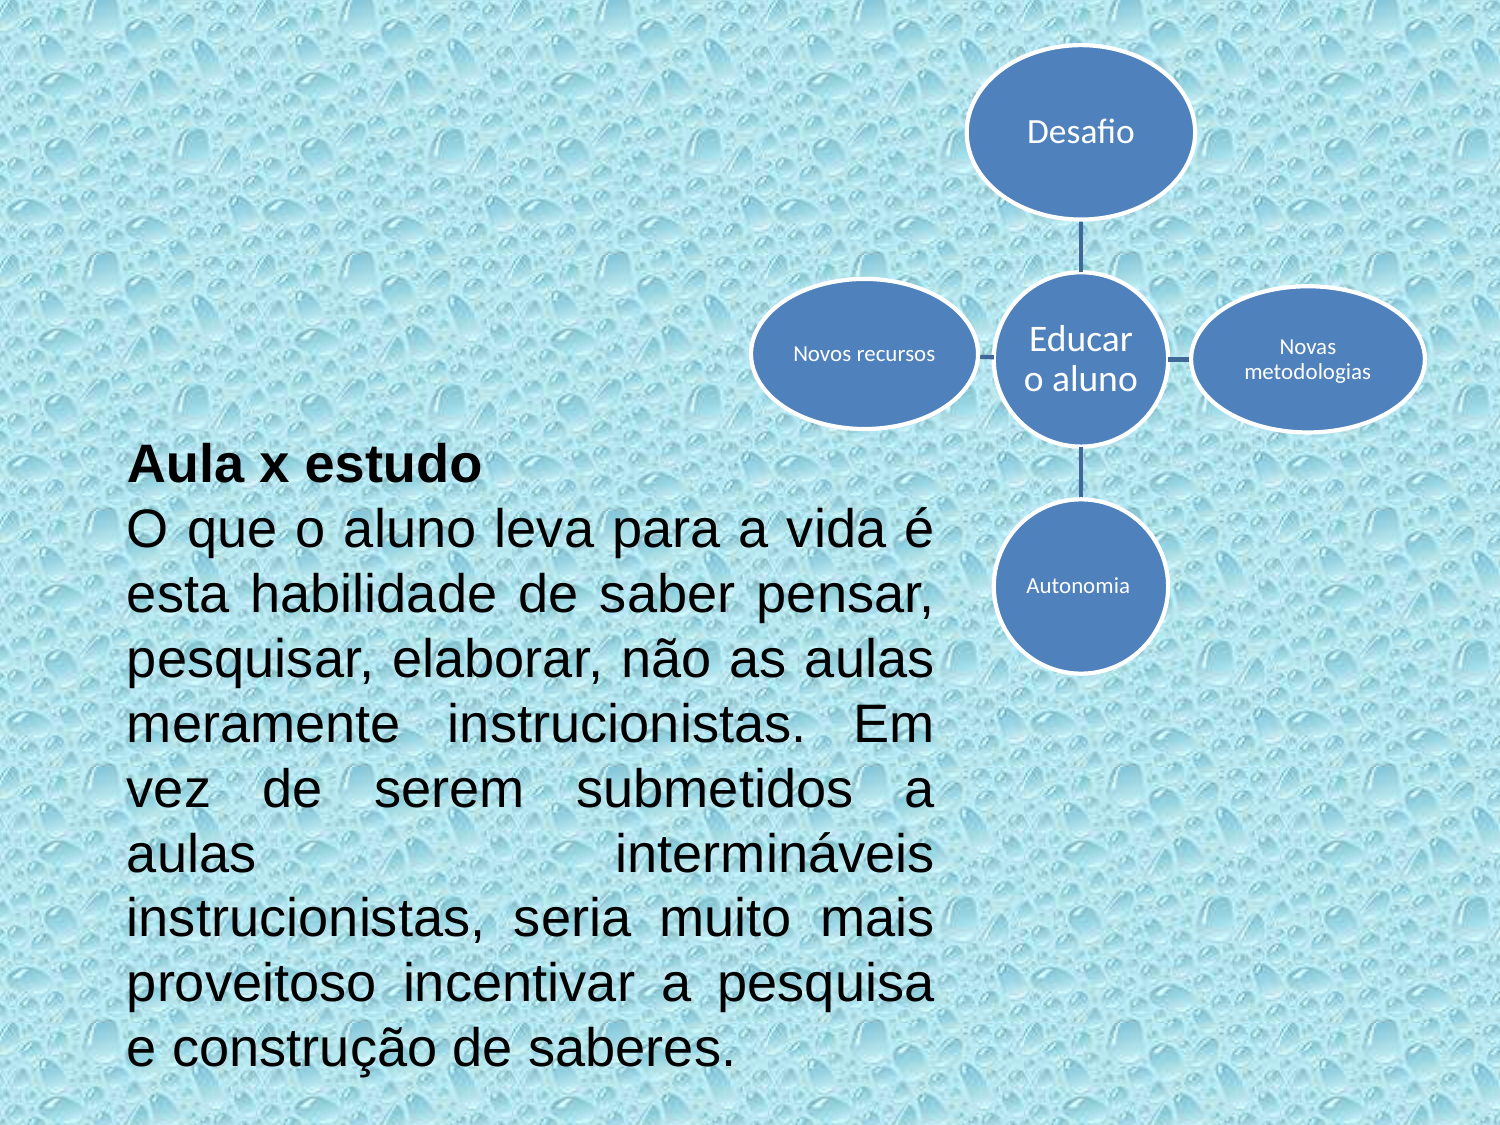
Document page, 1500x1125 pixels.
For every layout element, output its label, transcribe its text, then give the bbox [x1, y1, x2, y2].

text_box Aula x estudo O que o aluno leva para a vida é esta habilidade de saber pensar, pesquisar, elaborar, não as aulas meramente instrucionistas. Em vez de serem submetidos a aulas intermináveis instrucionistas, seria muito mais proveitoso incentivar a pesquisa e construção de saberes. [112, 420, 951, 1086]
picture [0, 0, 1500, 1125]
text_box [690, 42, 1475, 677]
